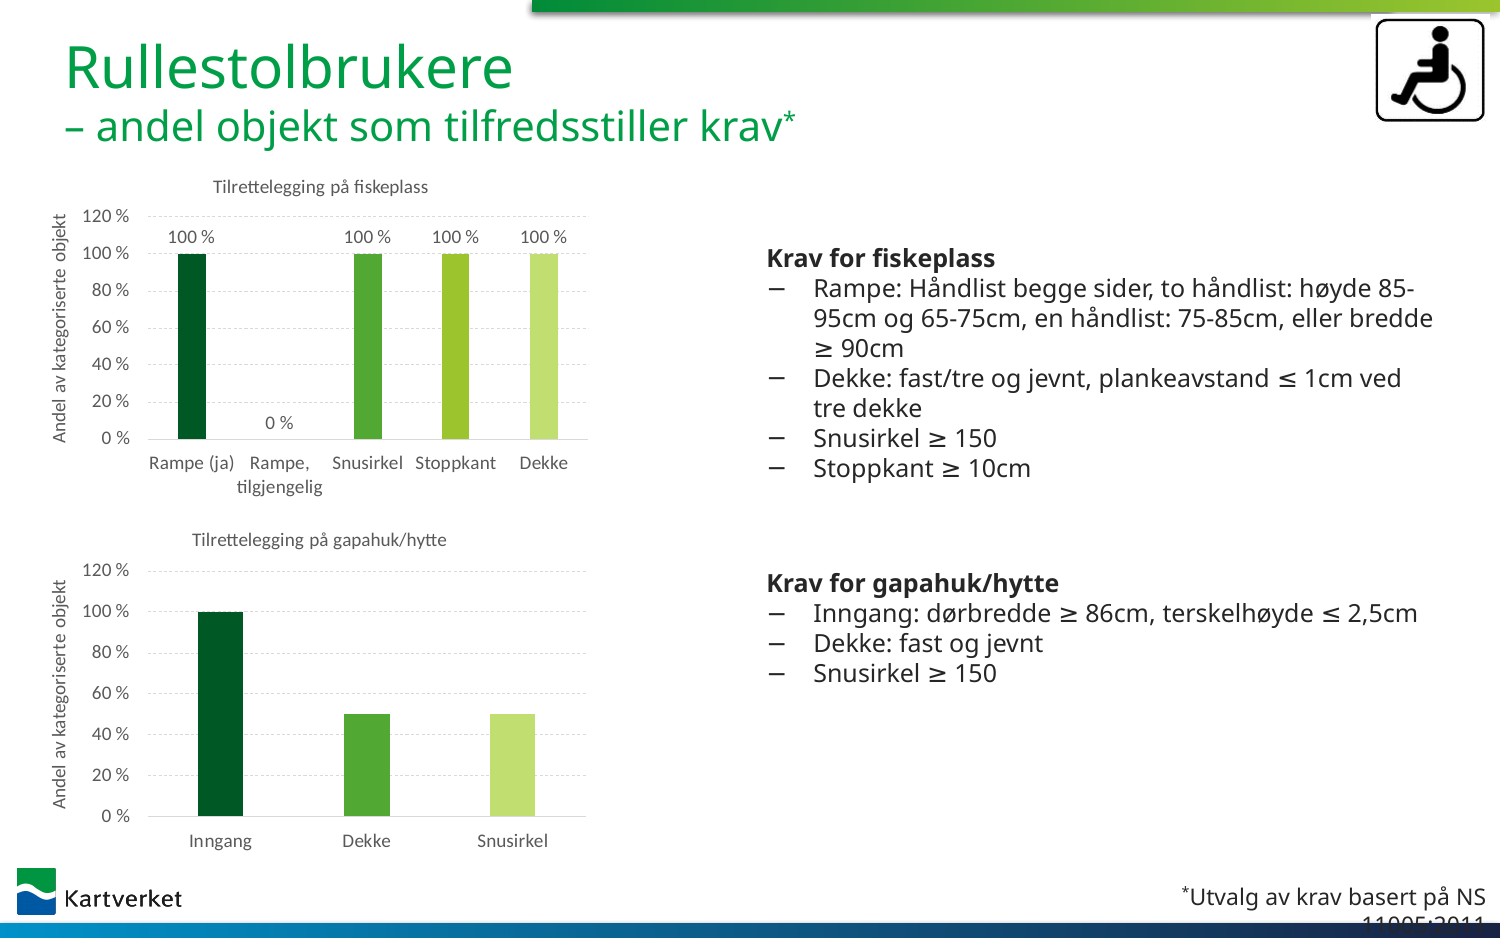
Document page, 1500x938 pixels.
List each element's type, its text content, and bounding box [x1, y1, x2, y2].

text_box Krav for fiskeplass Rampe: Håndlist begge sider, to håndlist: høyde 85-95cm og 65-75cm, en håndlist: 75-85cm, eller bredde ≥ 90cm Dekke: fast/tre og jevnt, plankeavstand ≤ 1cm ved tre dekke Snusirkel ≥ 150 Stoppkant ≥ 10cm [751, 235, 1452, 490]
text_box Rullestolbrukere – andel objekt som tilfredsstiller krav* [49, 29, 1431, 158]
picture [1371, 13, 1491, 127]
picture [41, 520, 597, 859]
picture [41, 166, 599, 505]
text_box Krav for gapahuk/hytte Inngang: dørbredde ≥ 86cm, terskelhøyde ≤ 2,5cm Dekke: fast og jevnt Snusirkel ≥ 150 [751, 560, 1452, 695]
text_box *Utvalg av krav basert på NS 11005:2011 [1068, 873, 1500, 938]
